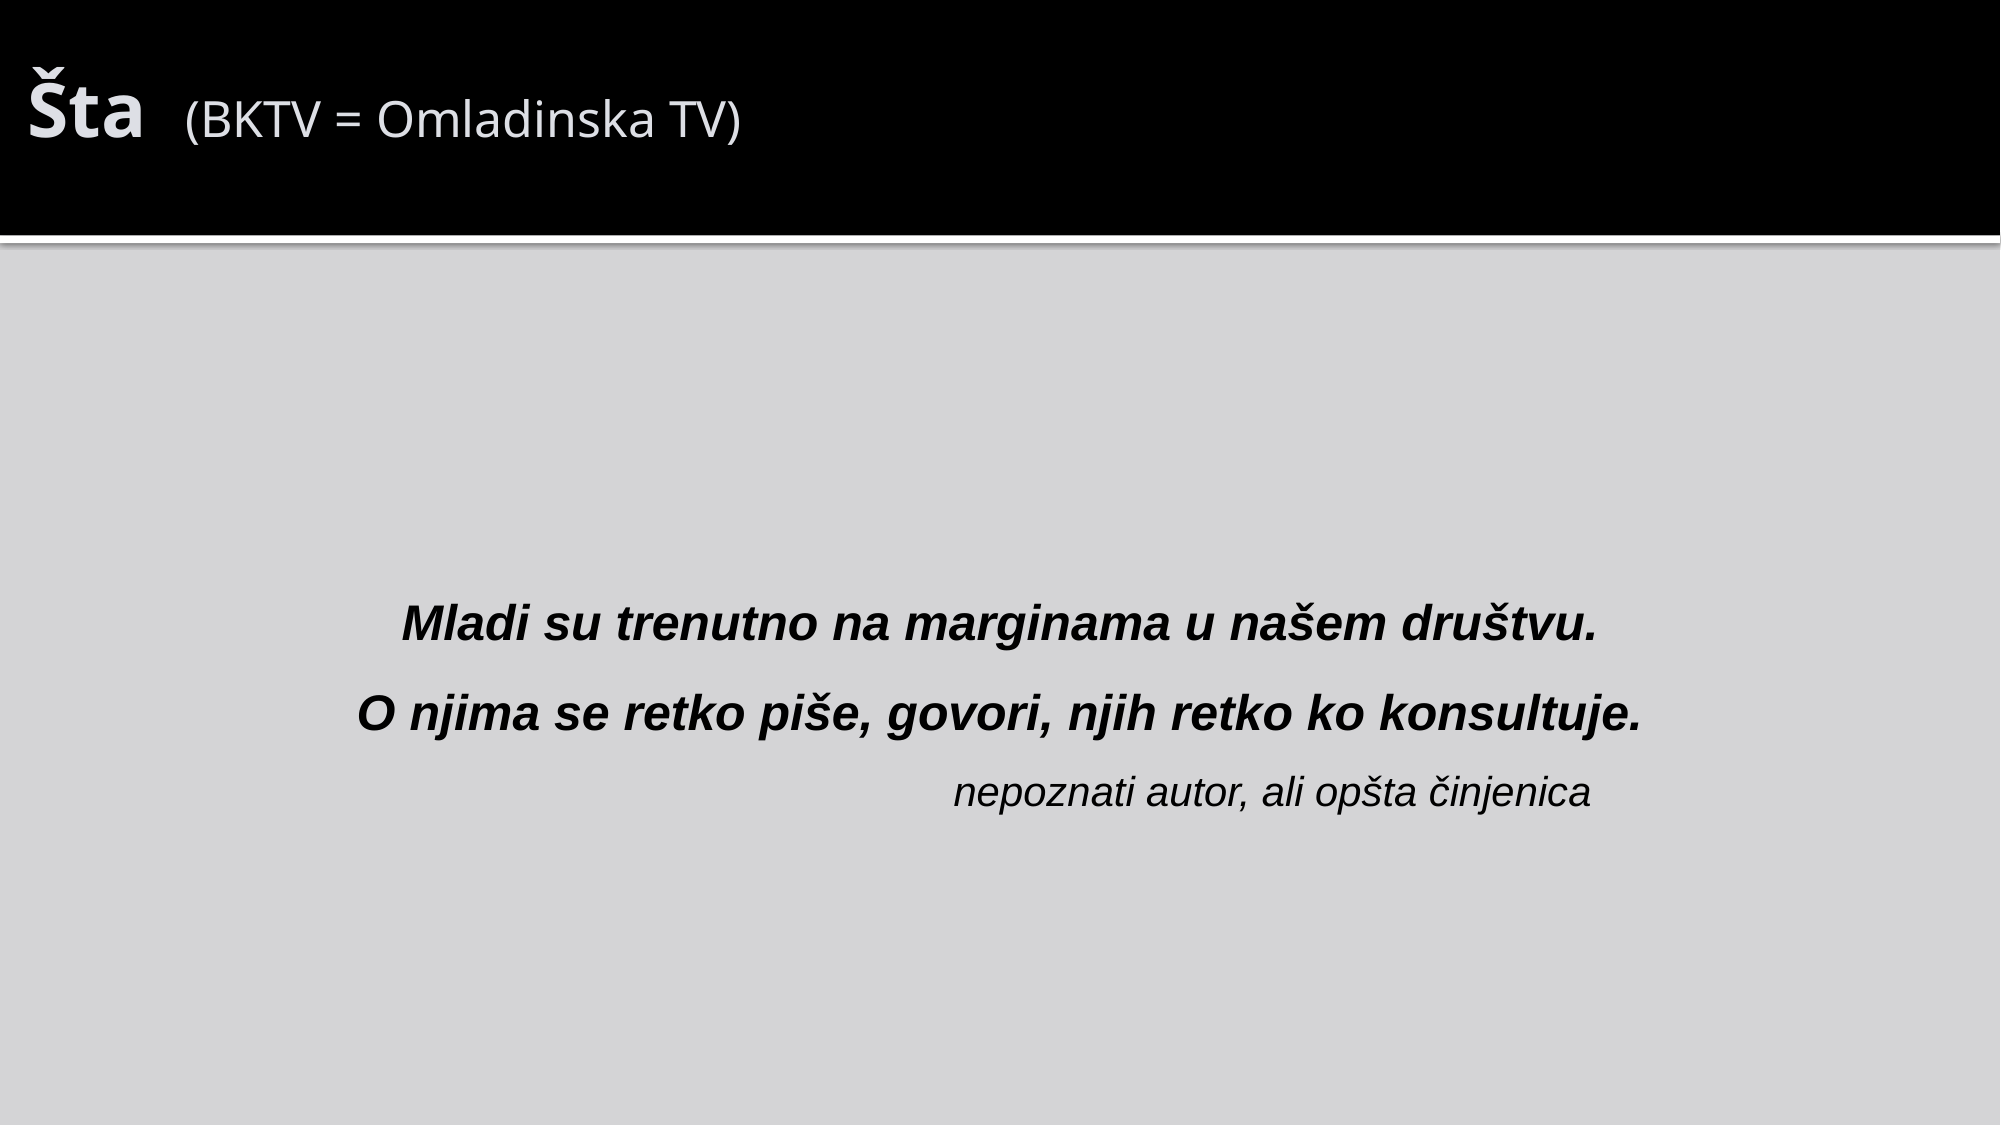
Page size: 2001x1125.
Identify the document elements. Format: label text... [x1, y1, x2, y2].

list Mladi su trenutno na marginama u našem društvu. O njima se retko piše, govori, njih retko ko konsultuje. nepoznati autor, ali opšta činjenica [24, 237, 1963, 1125]
text_box Šta (BKTV = Omladinska TV) [12, 62, 1663, 200]
